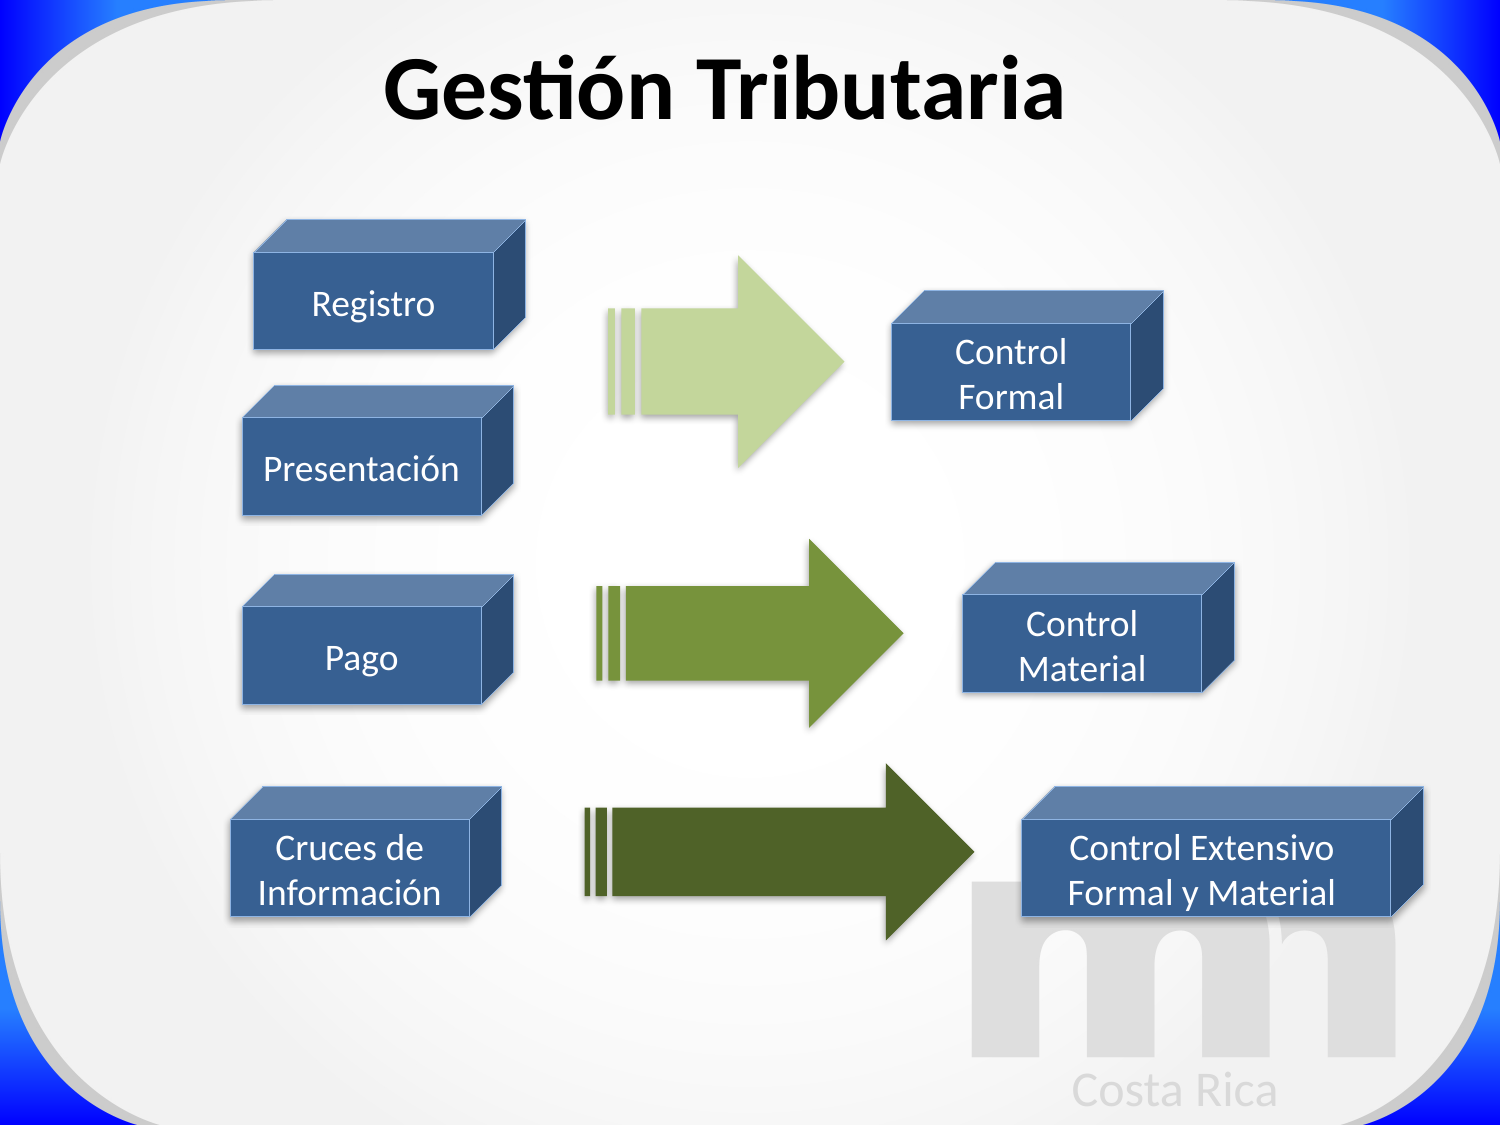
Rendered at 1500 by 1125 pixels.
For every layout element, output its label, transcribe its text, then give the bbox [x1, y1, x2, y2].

text_box [608, 308, 615, 415]
text_box [621, 308, 635, 415]
text_box Control Extensivo Formal y Material [1021, 786, 1424, 917]
text_box [612, 763, 975, 941]
text_box Gestión Tributaria [263, 20, 1187, 149]
text_box Cruces de Información [230, 786, 502, 917]
text_box Pago [242, 574, 514, 705]
text_box [596, 586, 603, 681]
text_box Costa Rica [1056, 1049, 1341, 1124]
text_box Control Formal [891, 290, 1164, 421]
text_box [641, 255, 845, 468]
text_box [608, 586, 621, 681]
text_box [584, 807, 591, 897]
text_box Presentación [242, 385, 514, 516]
text_box Registro [253, 219, 526, 350]
text_box [595, 807, 607, 897]
text_box [625, 538, 904, 728]
picture [0, 0, 1500, 1125]
text_box Control Material [962, 562, 1235, 693]
